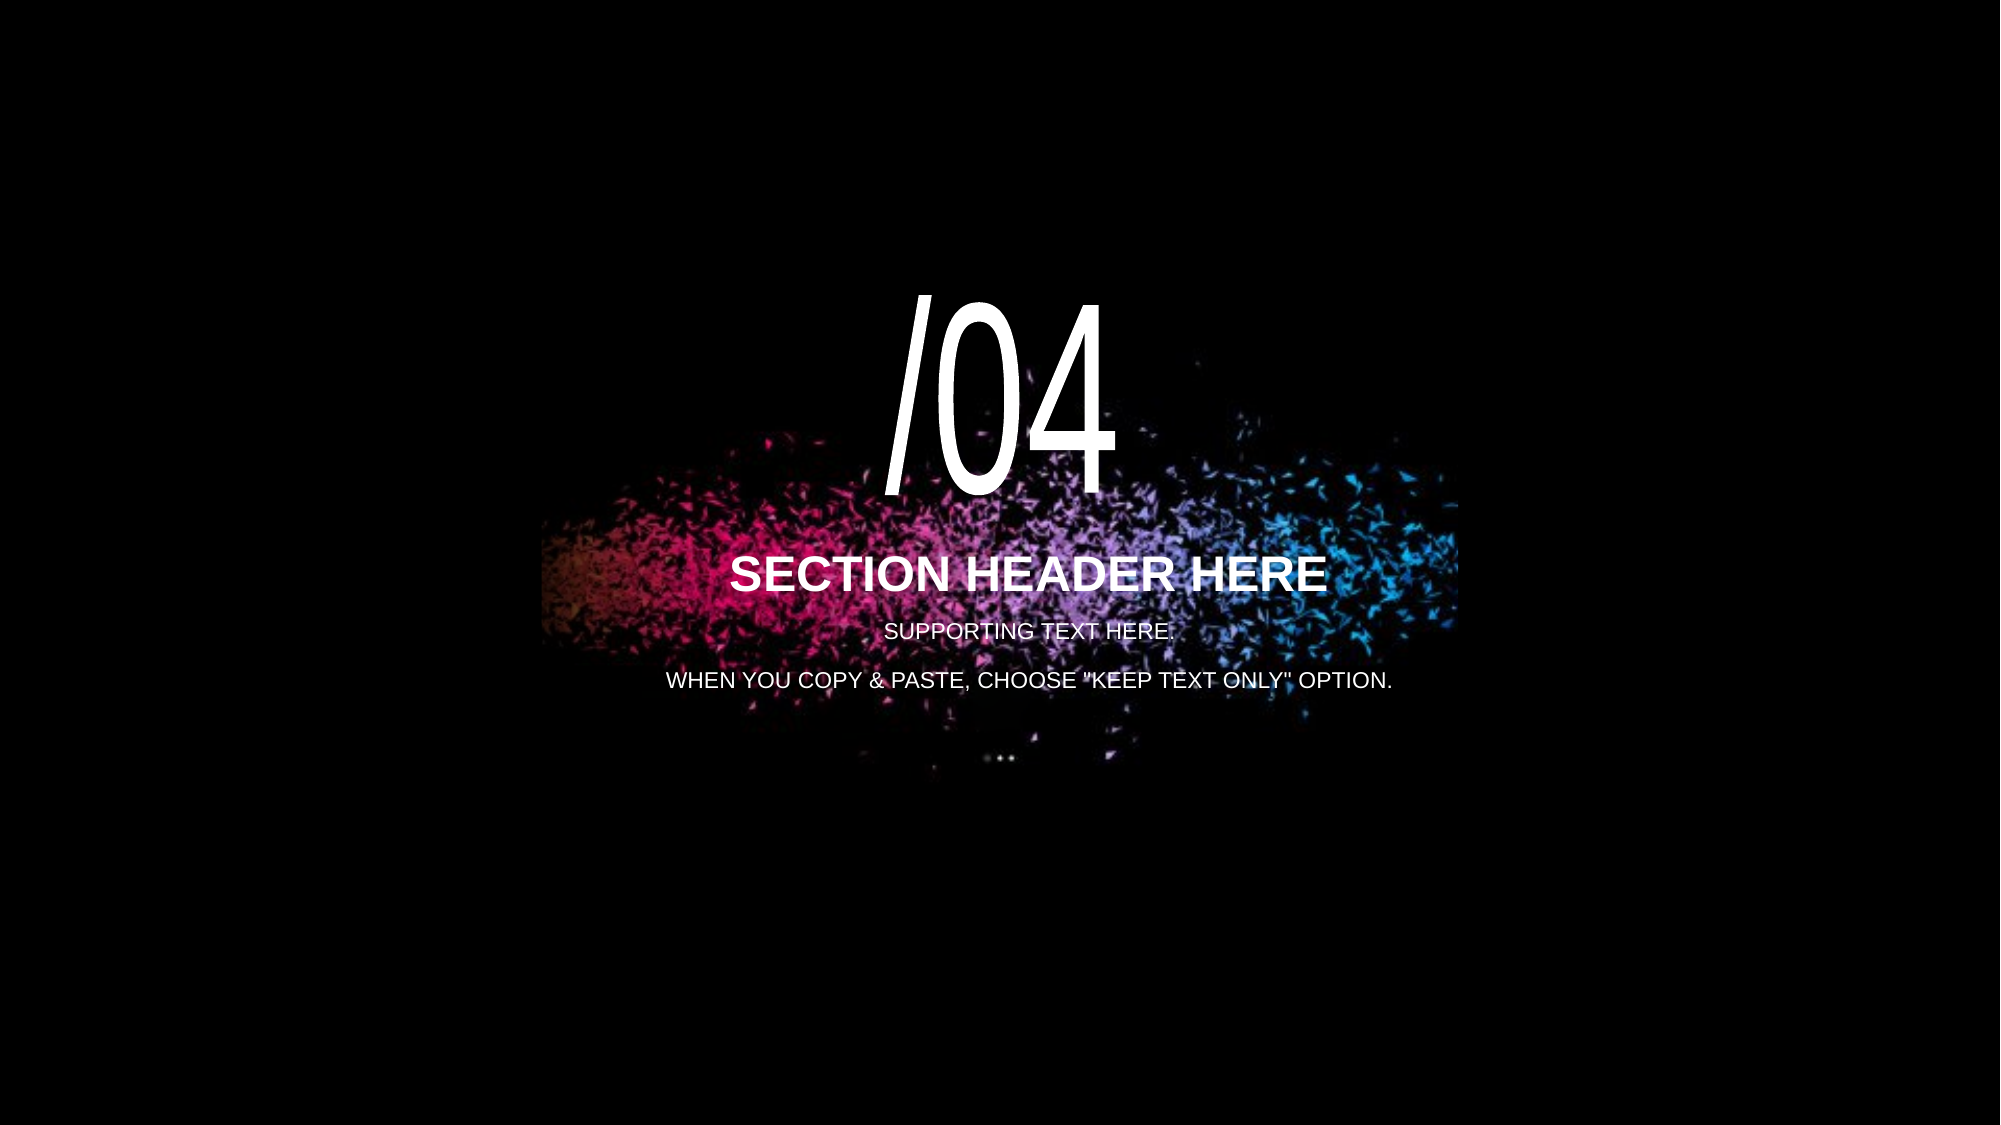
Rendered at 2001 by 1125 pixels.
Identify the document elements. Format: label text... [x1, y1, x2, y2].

list SUPPORTING TEXT HERE. WHEN YOU COPY & PASTE, CHOOSE "KEEP TEXT ONLY" OPTION. [585, 609, 1475, 777]
title SECTION HEADER HERE [585, 462, 1474, 609]
